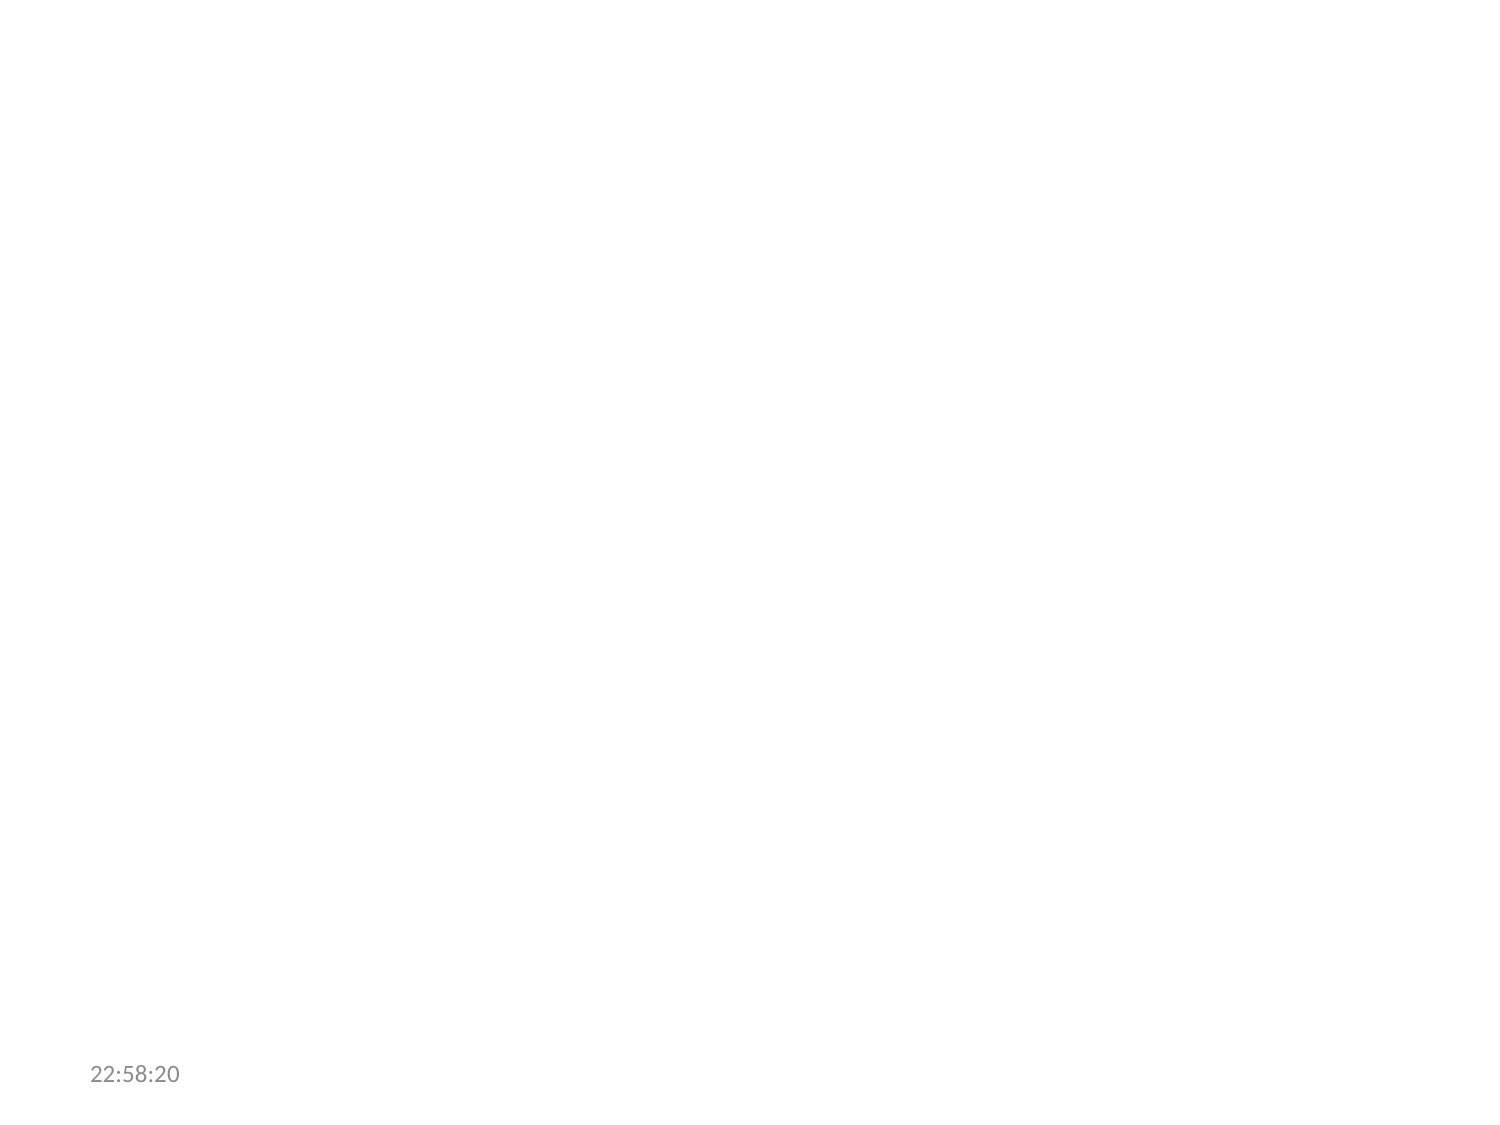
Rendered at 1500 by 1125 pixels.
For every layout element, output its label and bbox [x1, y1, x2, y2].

slide_number [75, 1042, 425, 1103]
